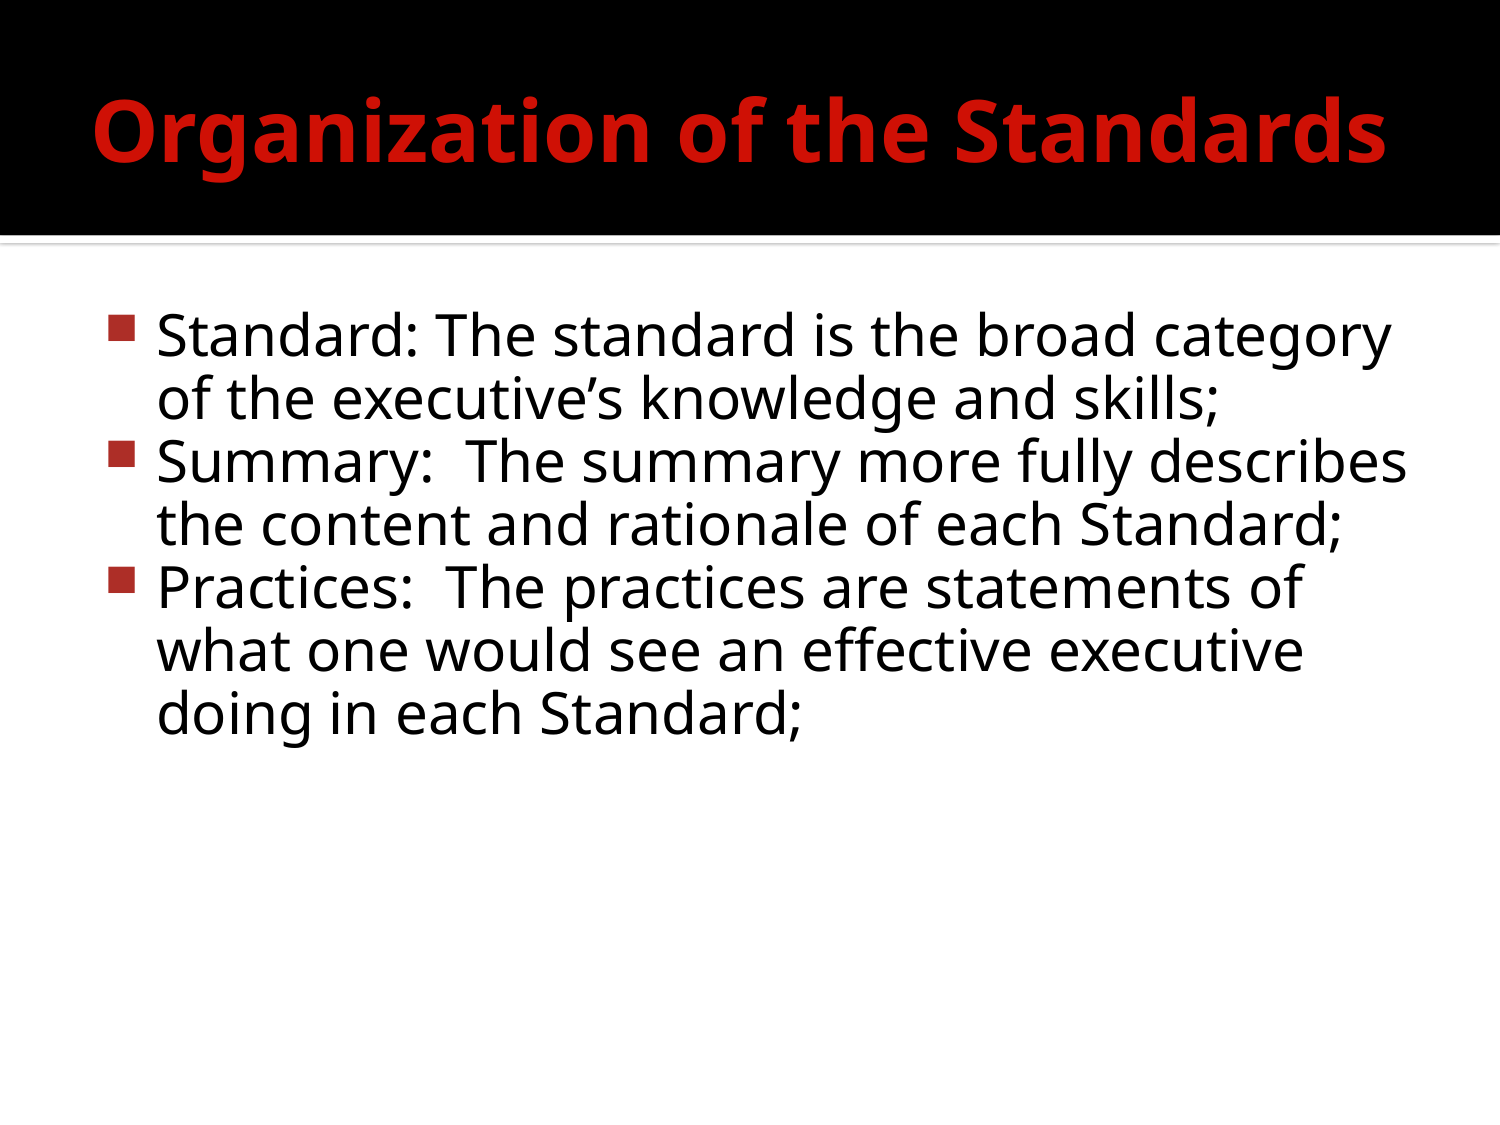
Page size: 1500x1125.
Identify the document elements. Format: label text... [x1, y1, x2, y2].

list Standard: The standard is the broad category of the executive’s knowledge and skills; Summary: The summary more fully describes the content and rationale of each Standard; Practices: The practices are statements of what one would see an effective executive doing in each Standard; [75, 291, 1425, 1050]
title Organization of the Standards [75, 25, 1425, 231]
